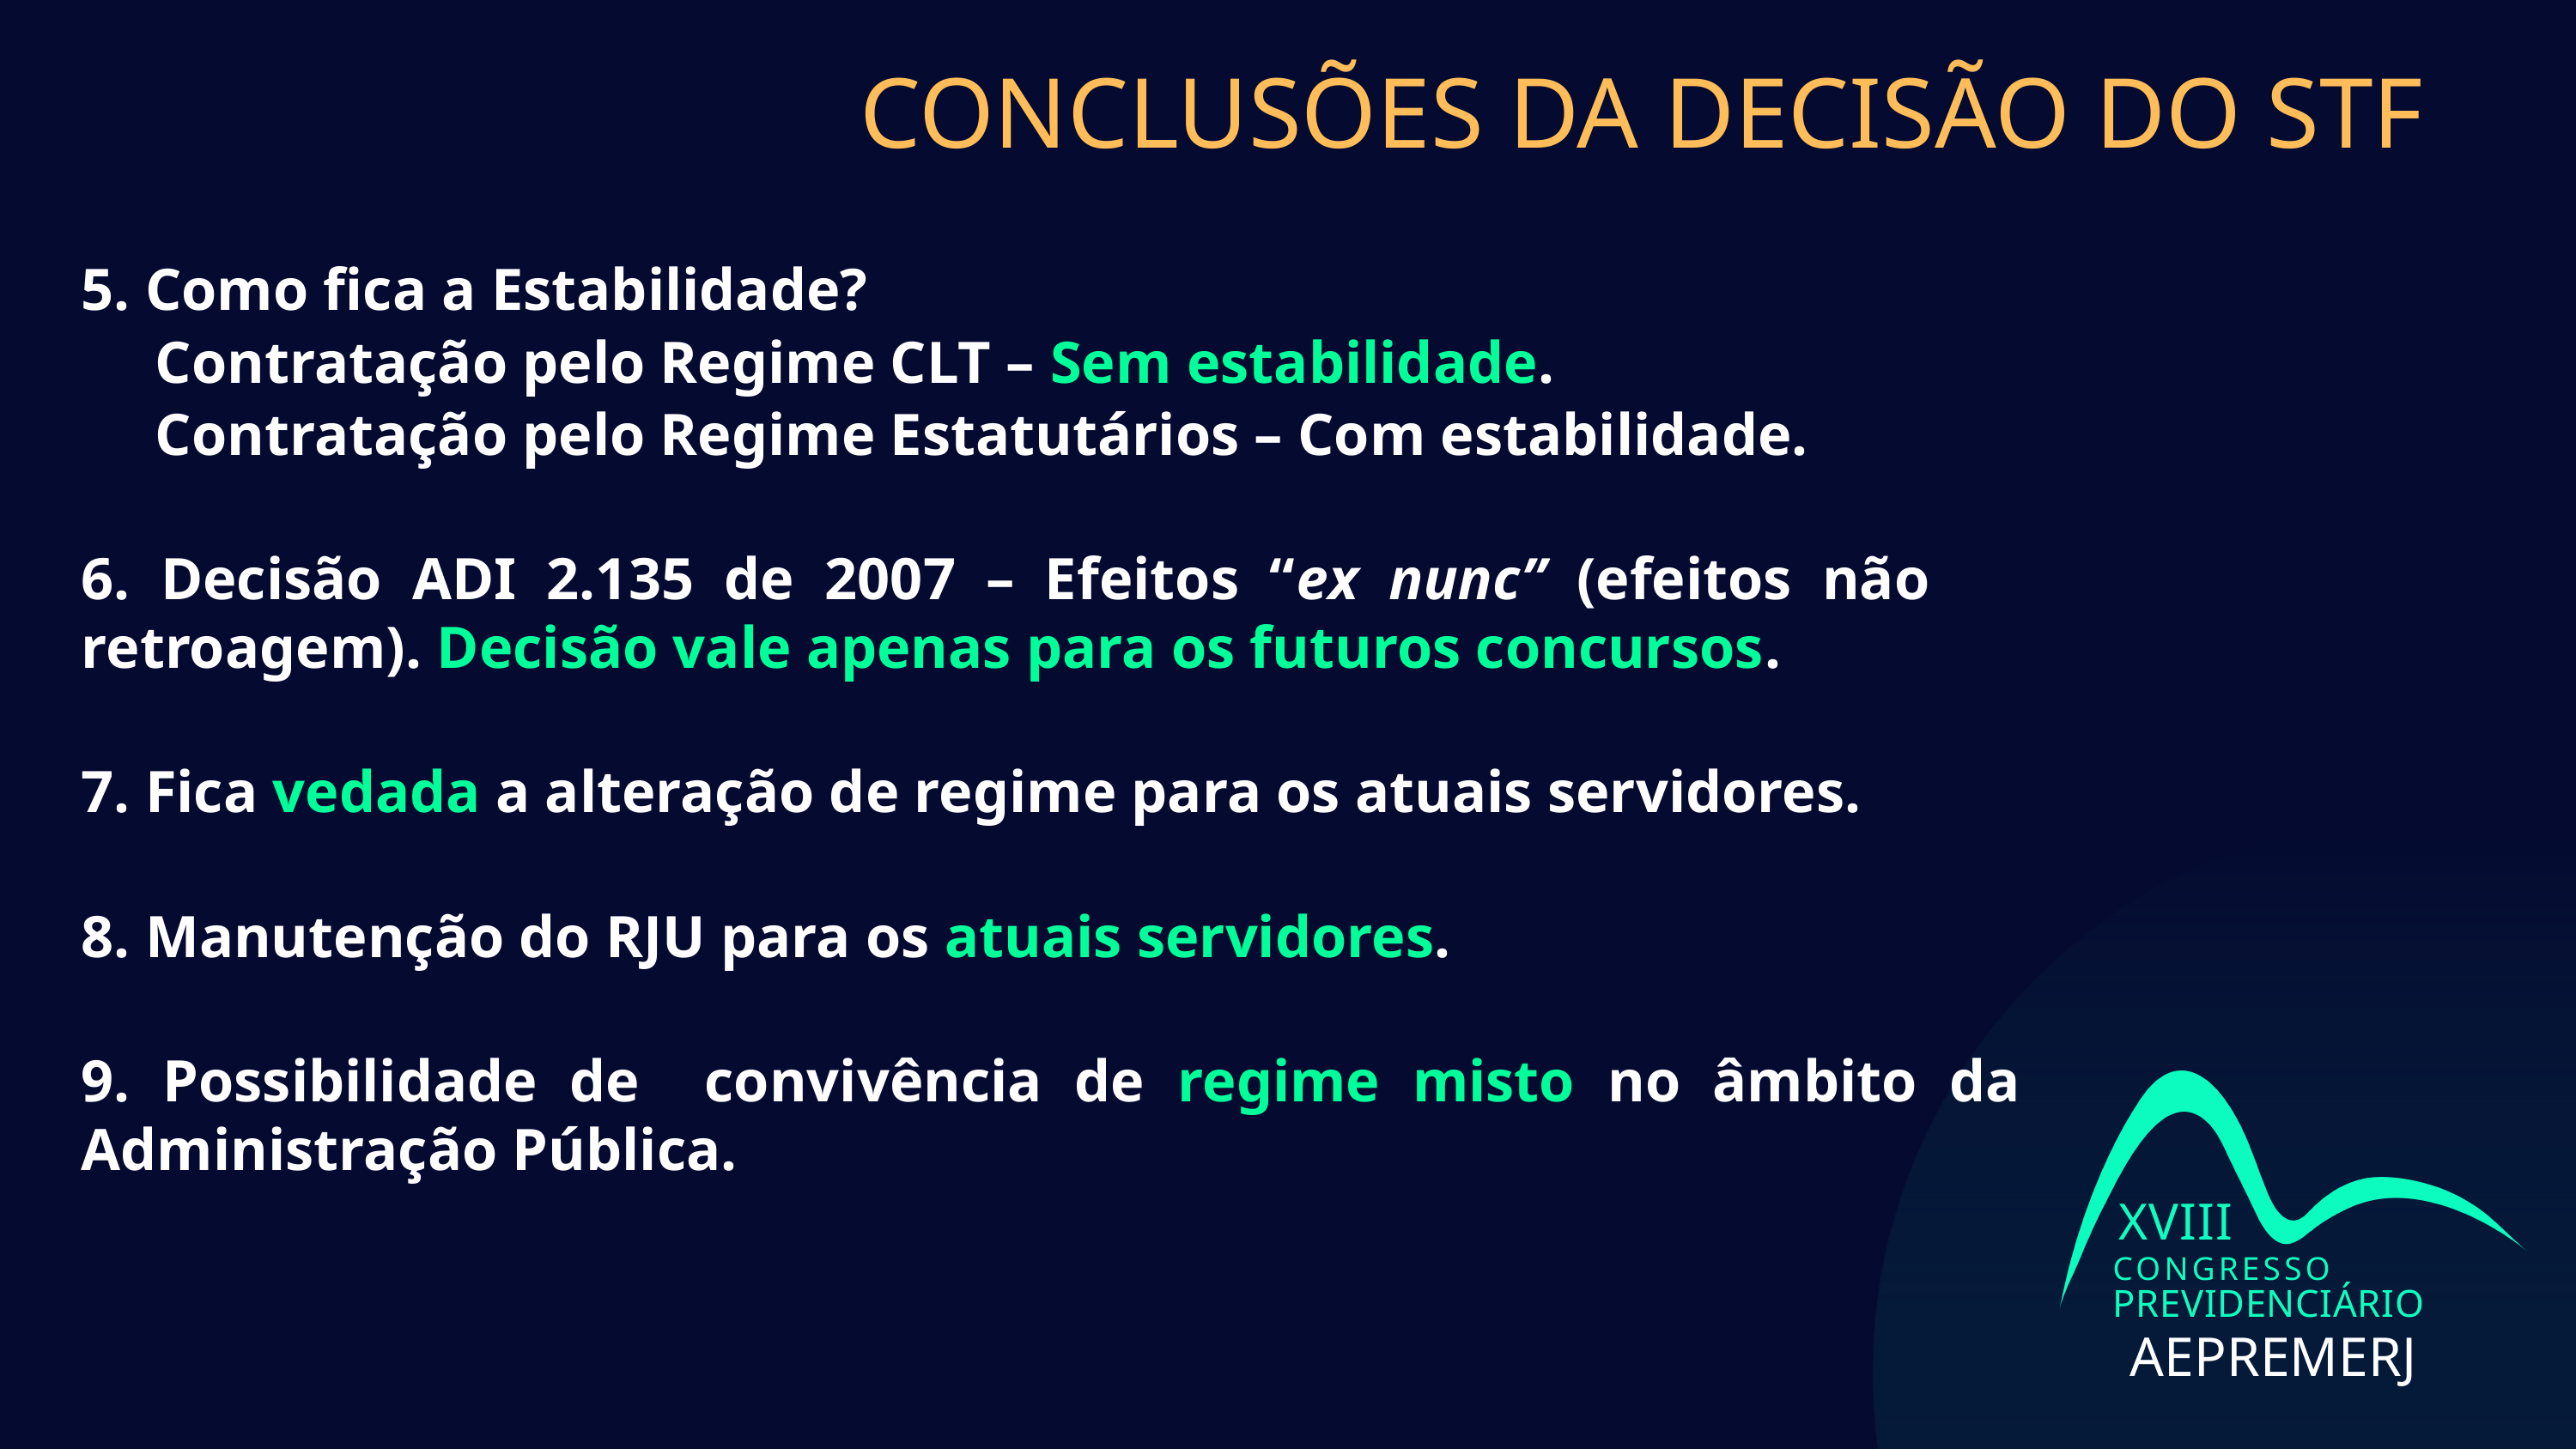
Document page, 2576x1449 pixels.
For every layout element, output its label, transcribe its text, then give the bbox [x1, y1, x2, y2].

text_box 5. Como fica a Estabilidade? Contratação pelo Regime CLT – Sem estabilidade. Contratação pelo Regime Estatutários – Com estabilidade. 6. Decisão ADI 2.135 de 2007 – Efeitos “ex nunc” (efeitos não retroagem). Decisão vale apenas para os futuros concursos. 7. Fica vedada a alteração de regime para os atuais servidores. 8. Manutenção do RJU para os atuais servidores. 9. Possibilidade de convivência de regime misto no âmbito da Administração Pública. [68, 174, 2033, 1316]
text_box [2059, 1070, 2529, 1400]
text_box CONCLUSÕES DA DECISÃO DO STF [740, 45, 2437, 148]
text_box [1873, 815, 2576, 1449]
